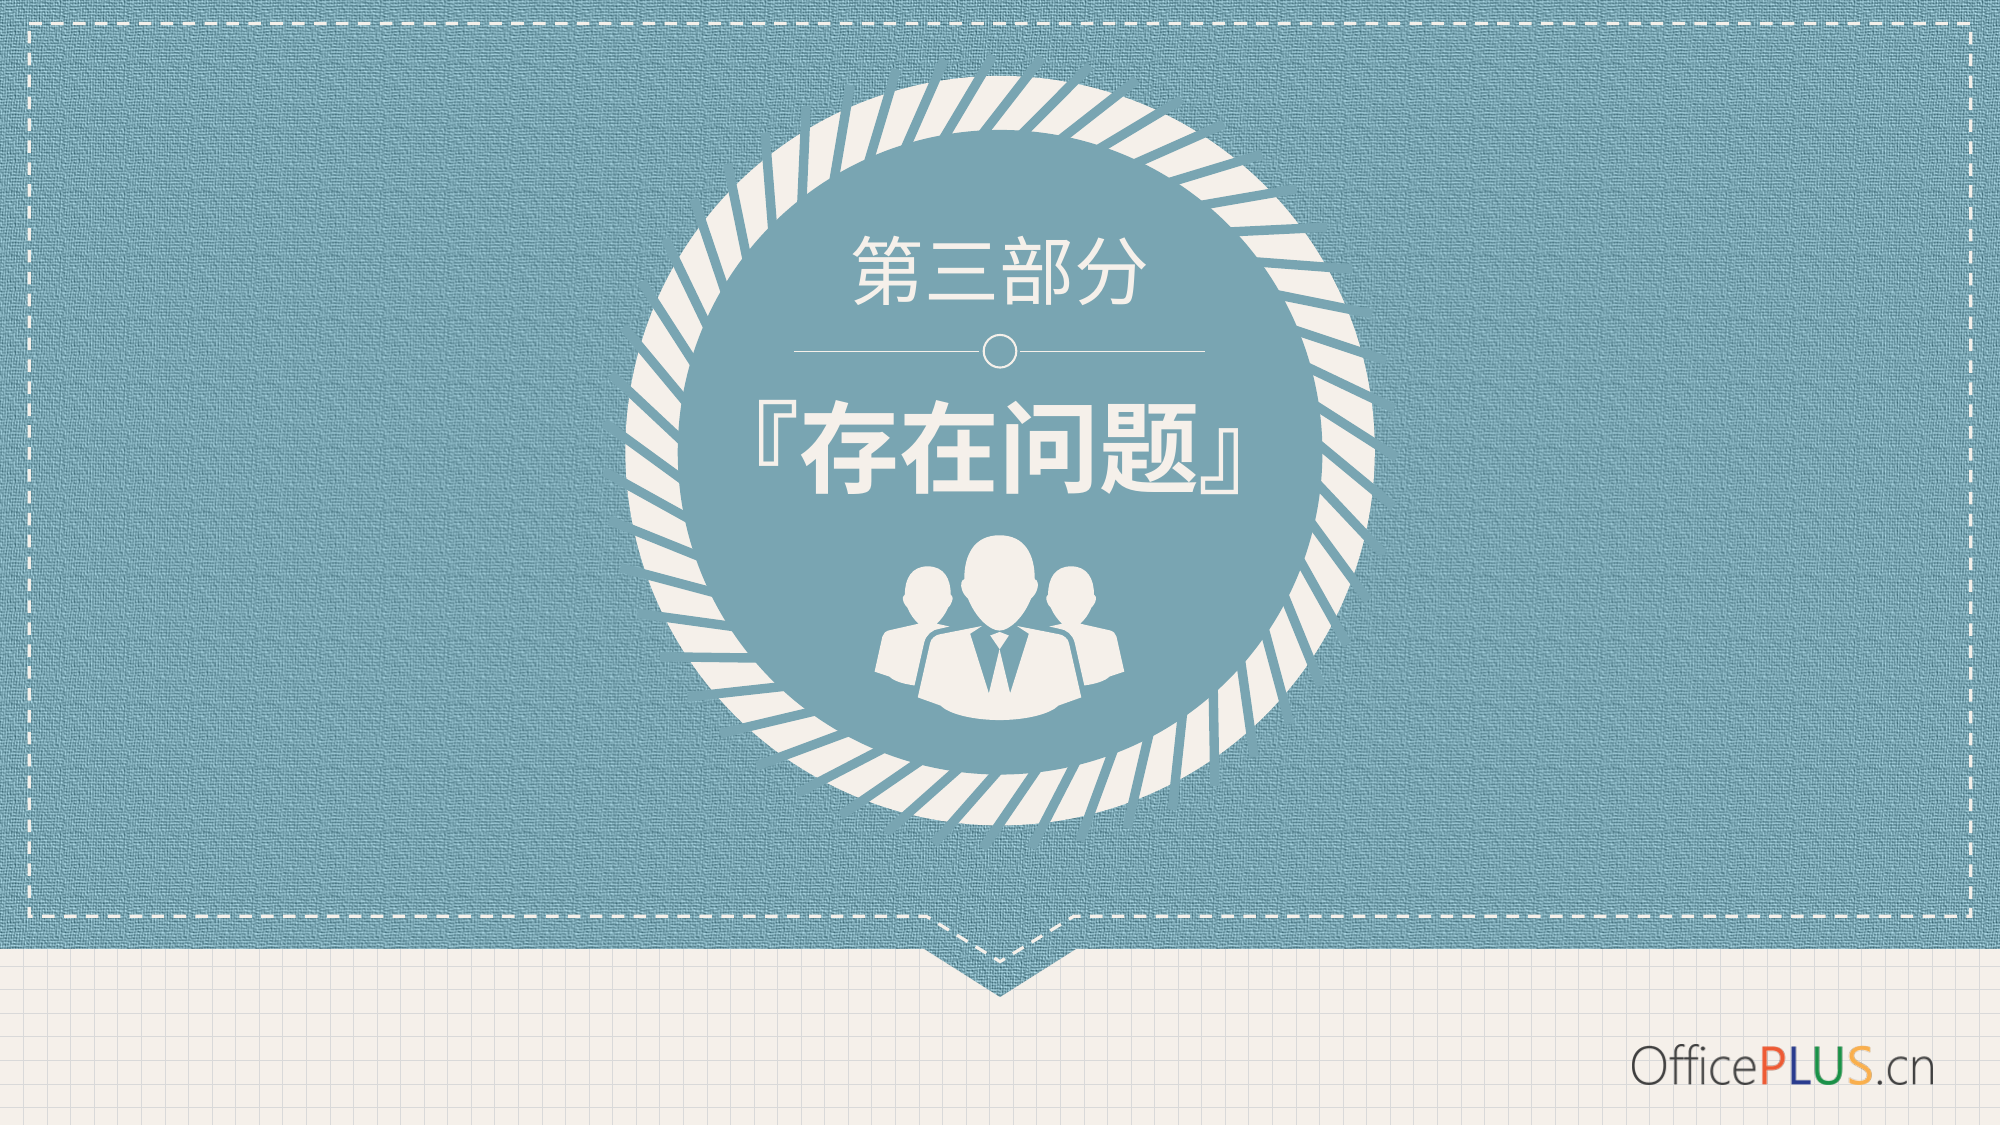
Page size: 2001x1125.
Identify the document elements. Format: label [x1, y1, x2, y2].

text_box [604, 56, 1396, 848]
picture [0, 0, 2000, 998]
picture [1632, 1044, 1933, 1085]
